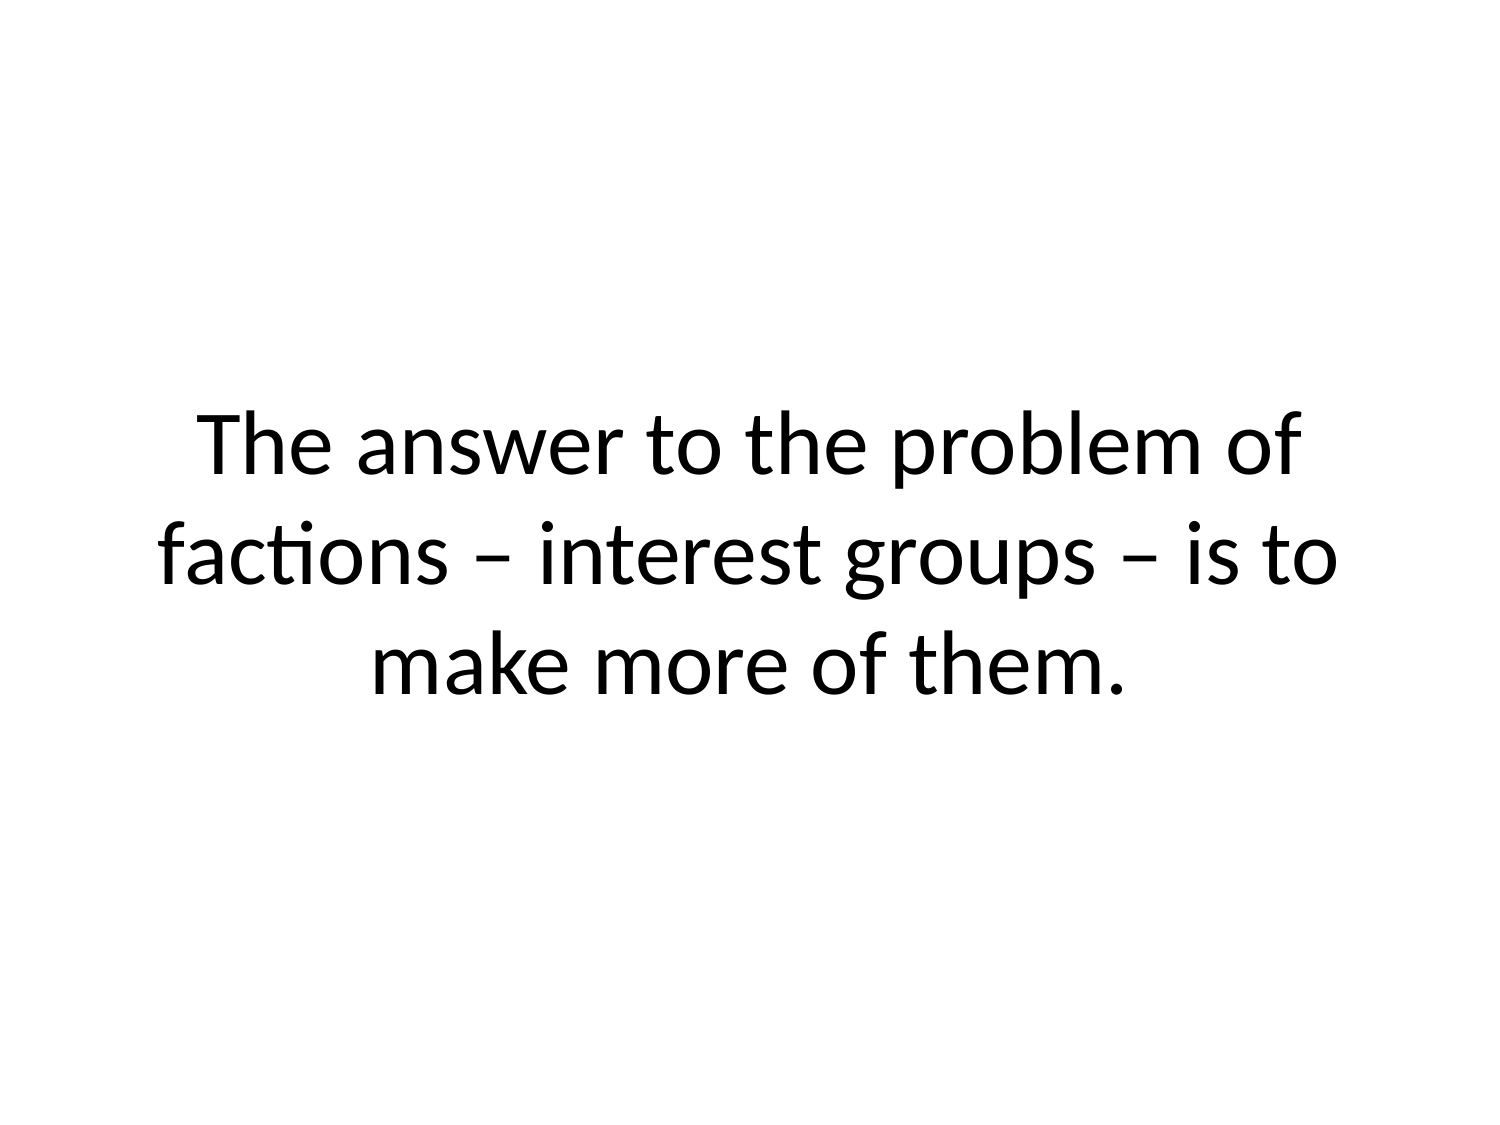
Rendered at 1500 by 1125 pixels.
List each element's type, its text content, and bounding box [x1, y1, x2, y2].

title The answer to the problem of factions – interest groups – is to make more of them. [74, 44, 1426, 1051]
